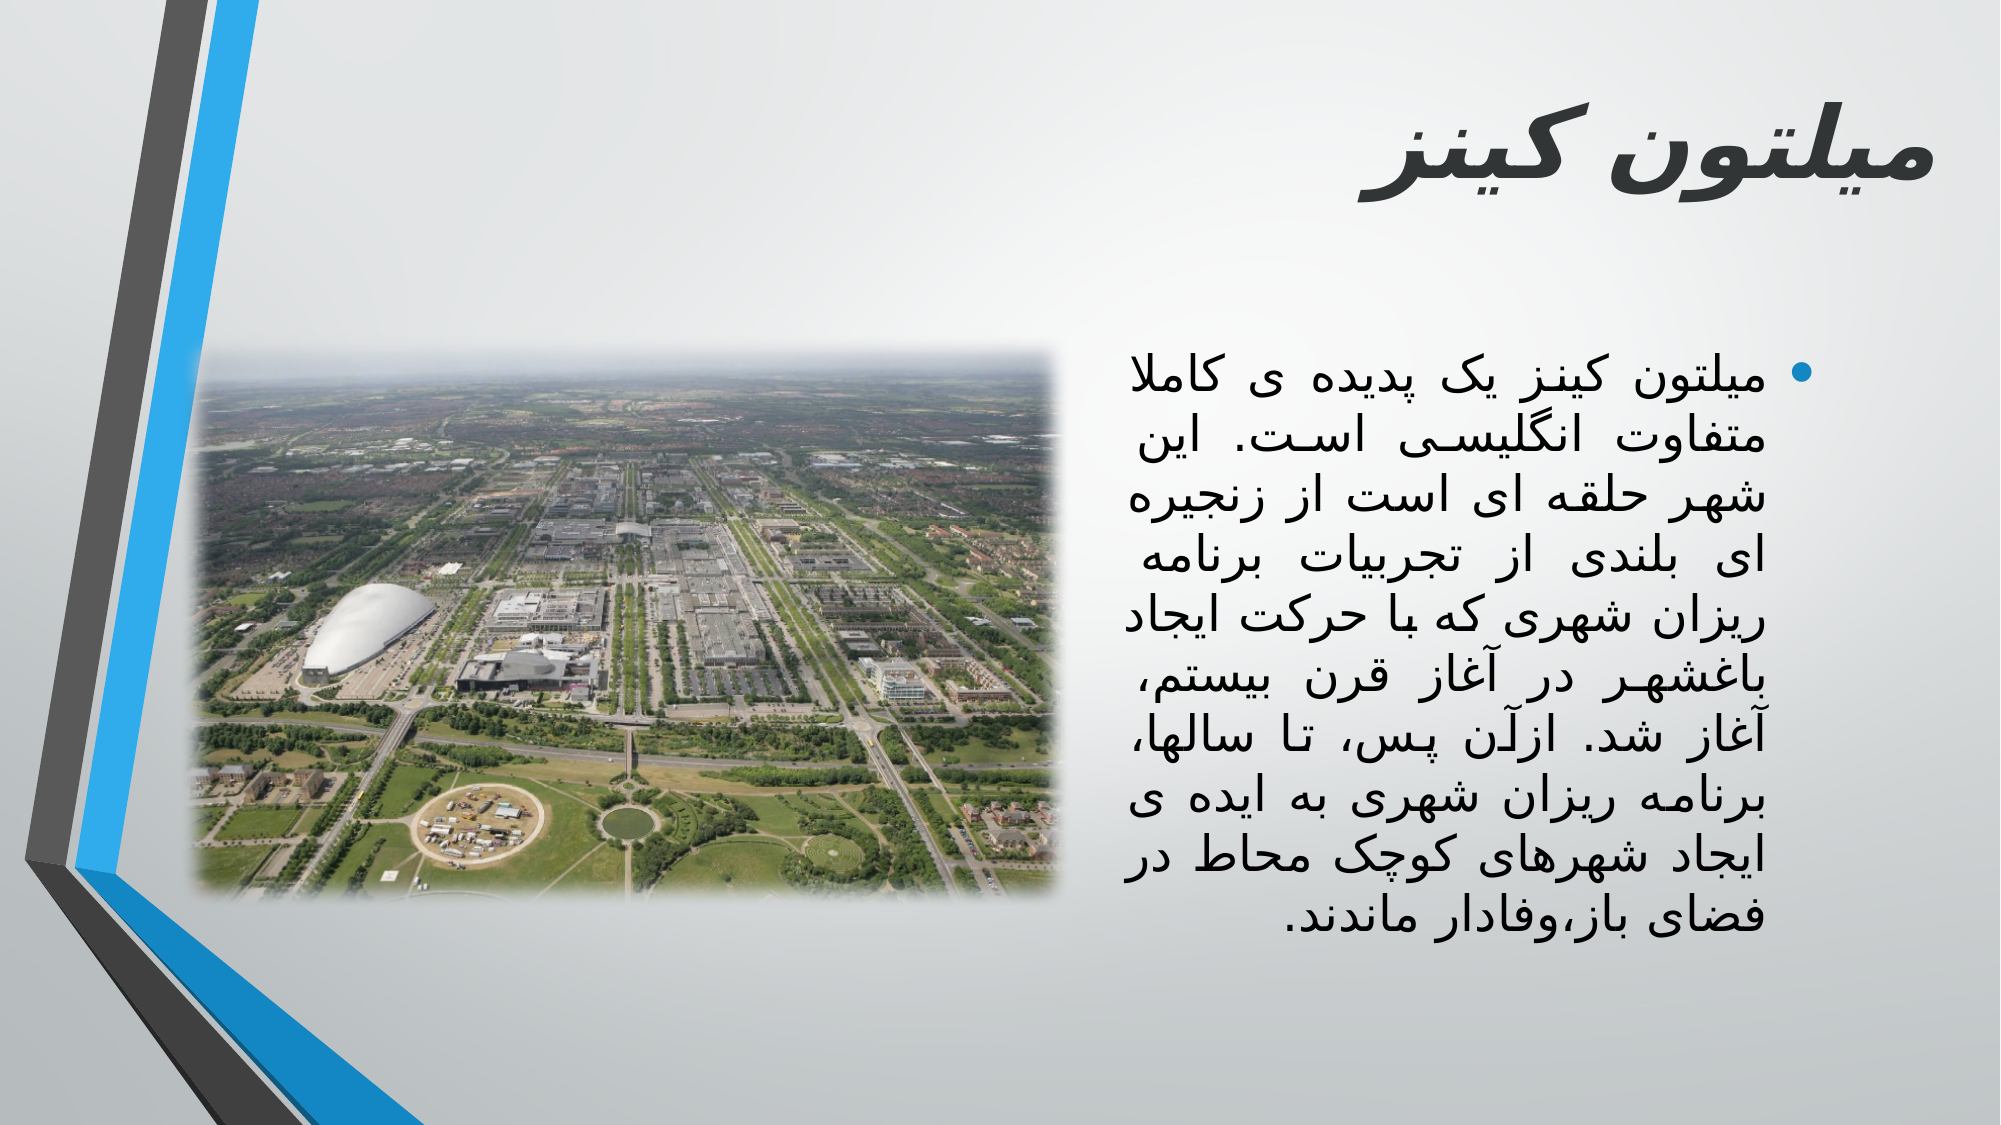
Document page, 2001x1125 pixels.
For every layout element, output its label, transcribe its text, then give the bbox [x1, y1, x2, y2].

text_box میلتون کینز [1353, 71, 1953, 206]
picture [179, 333, 1070, 909]
list میلتون کینز یک پدیده ی کاملا متفاوت انگلیسی است. این شهر حلقه ای است از زنجیره ای بلندی از تجربیات برنامه ریزان شهری که با حرکت ایجاد باغشهر در آغاز قرن بیستم، آغاز شد. ازآن پس، تا سالها، برنامه ریزان شهری به ایده ی ایجاد شهرهای کوچک محاط در فضای باز،وفادار ماندند. [1107, 334, 1830, 963]
